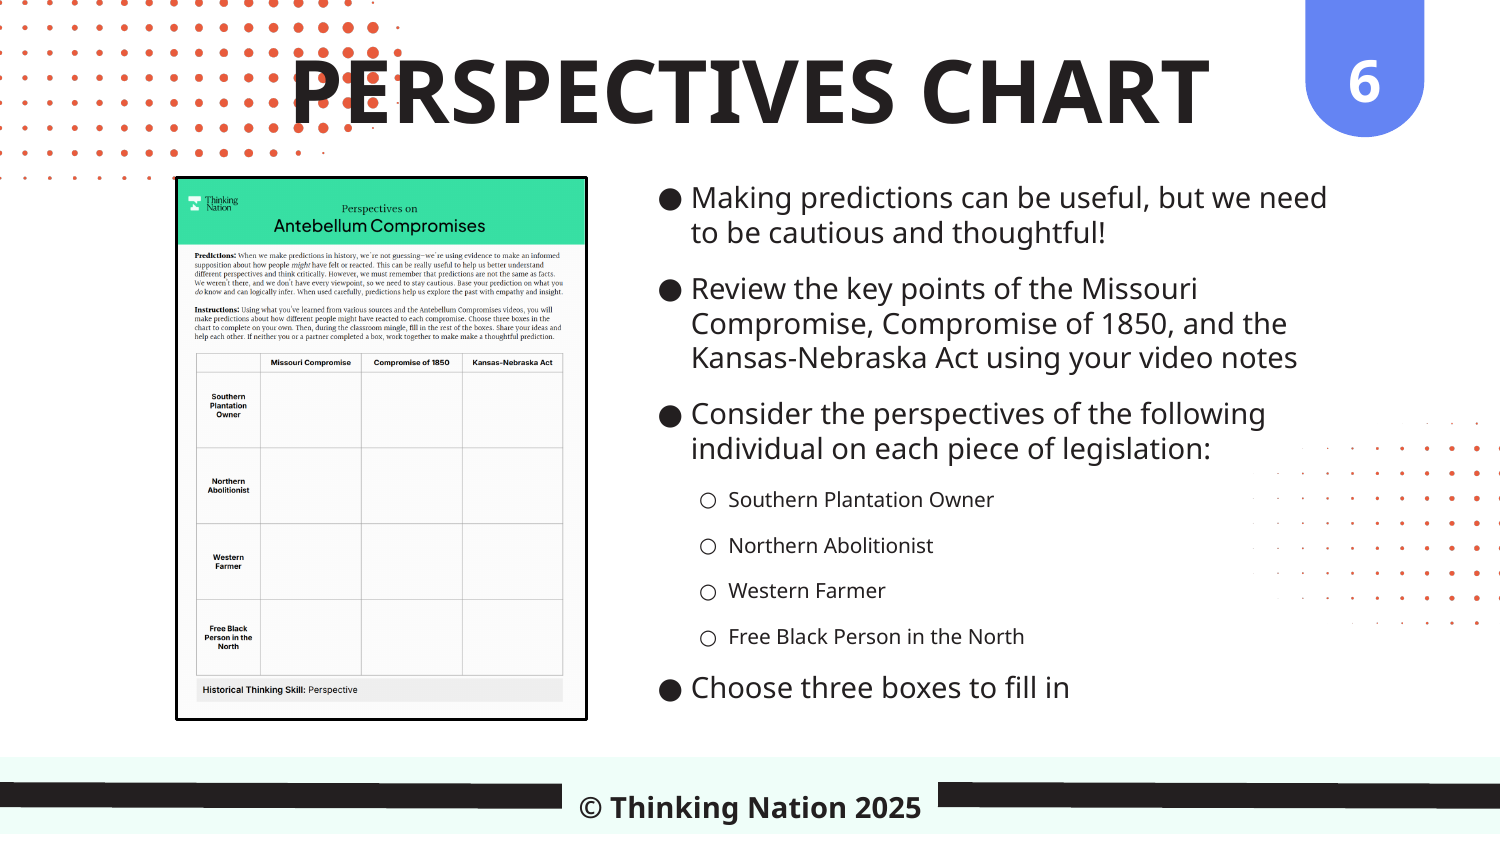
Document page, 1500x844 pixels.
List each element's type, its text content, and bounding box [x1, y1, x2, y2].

picture [177, 178, 585, 719]
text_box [0, 756, 1500, 835]
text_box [1300, 0, 1430, 138]
text_box [0, 0, 402, 180]
text_box [1228, 421, 1500, 626]
text_box PERSPECTIVES CHART [101, 36, 1296, 142]
text_box Making predictions can be useful, but we need to be cautious and thoughtful! Review the key points of the Missouri Compromise, Compromise of 1850, and the Kansas-Nebraska Act using your video notes Consider the perspectives of the following individual on each piece of legislation: Southern Plantation Owner Northern Abolitionist Western Farmer Free Black Person in the North Choose three boxes to fill in [653, 179, 1355, 705]
